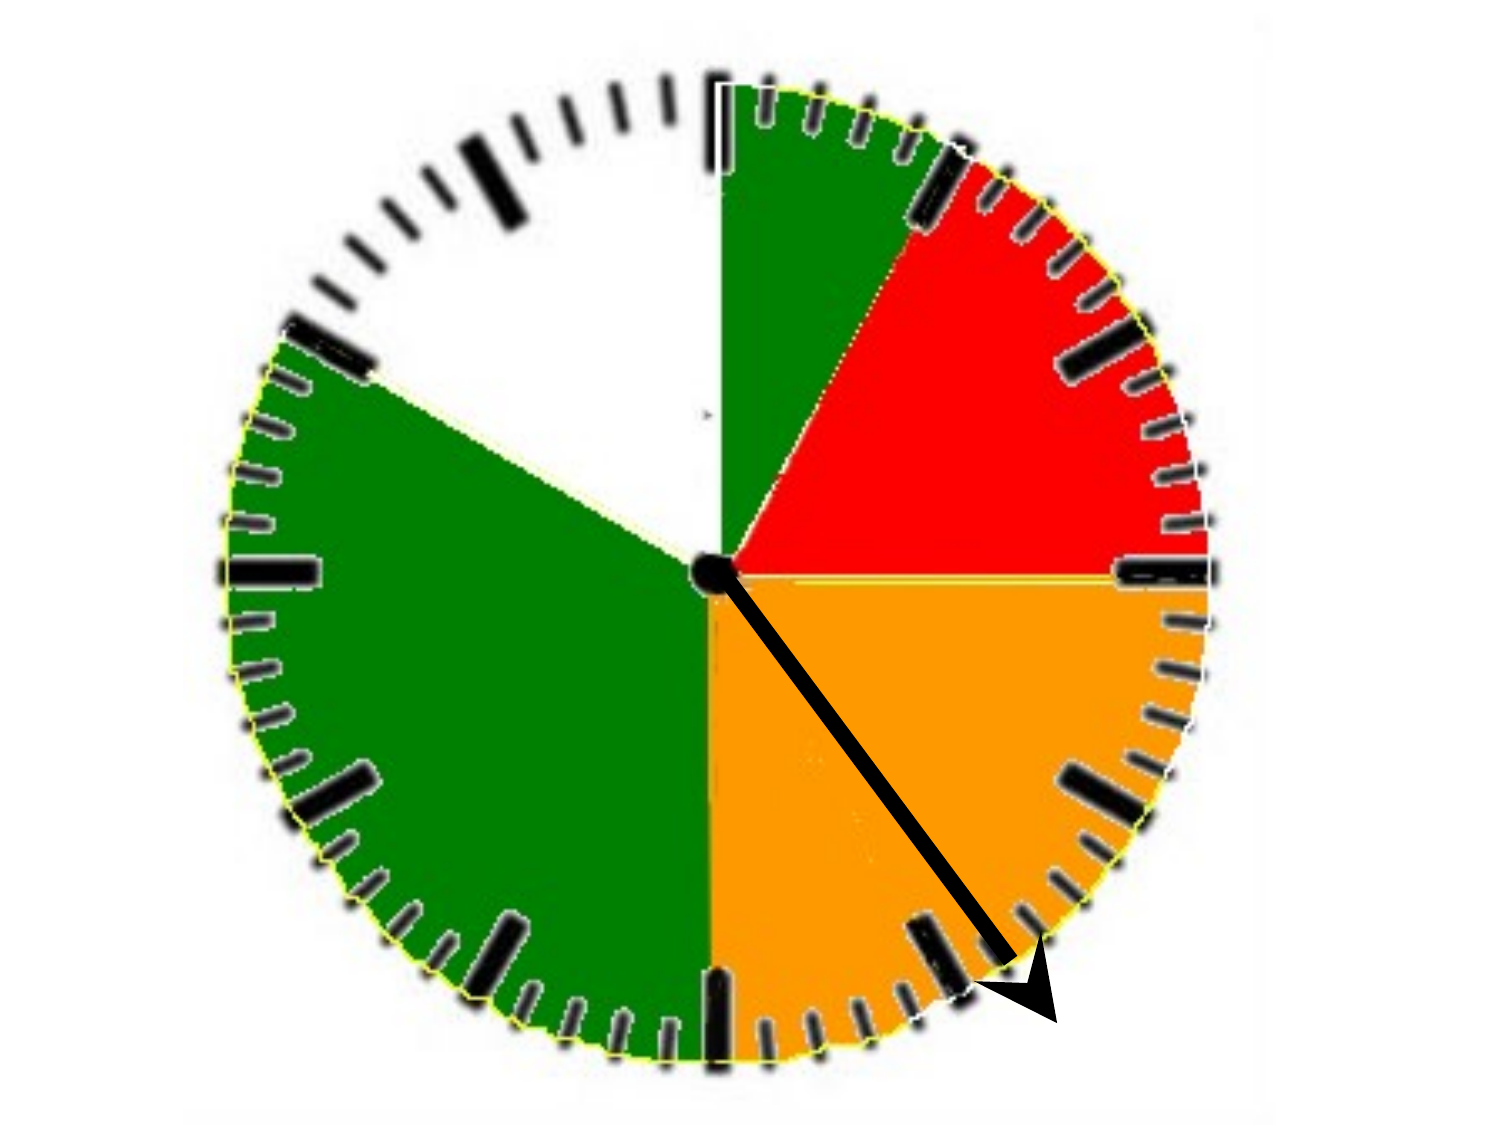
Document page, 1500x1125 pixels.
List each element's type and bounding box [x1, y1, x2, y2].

picture [182, 5, 1306, 1125]
text_box [655, 621, 1117, 965]
